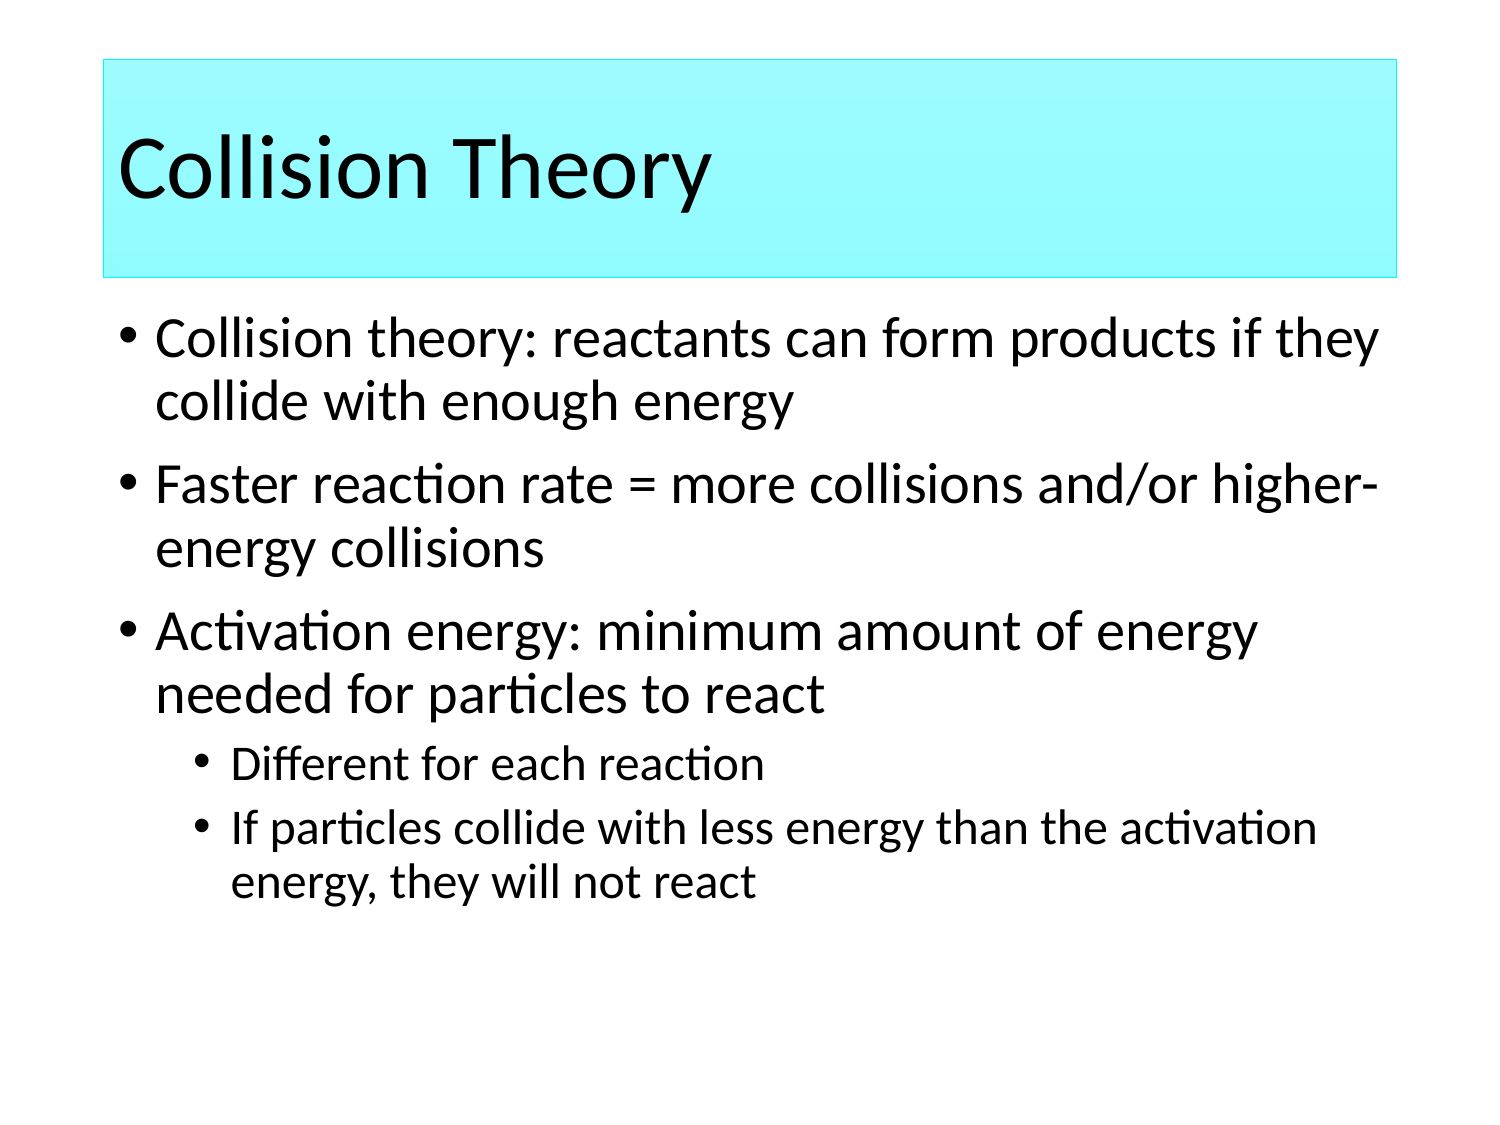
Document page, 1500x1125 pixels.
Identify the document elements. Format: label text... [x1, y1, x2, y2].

list Collision theory: reactants can form products if they collide with enough energy Faster reaction rate = more collisions and/or higher-energy collisions Activation energy: minimum amount of energy needed for particles to react Different for each reaction If particles collide with less energy than the activation energy, they will not react [103, 299, 1397, 1014]
title Collision Theory [103, 59, 1397, 278]
